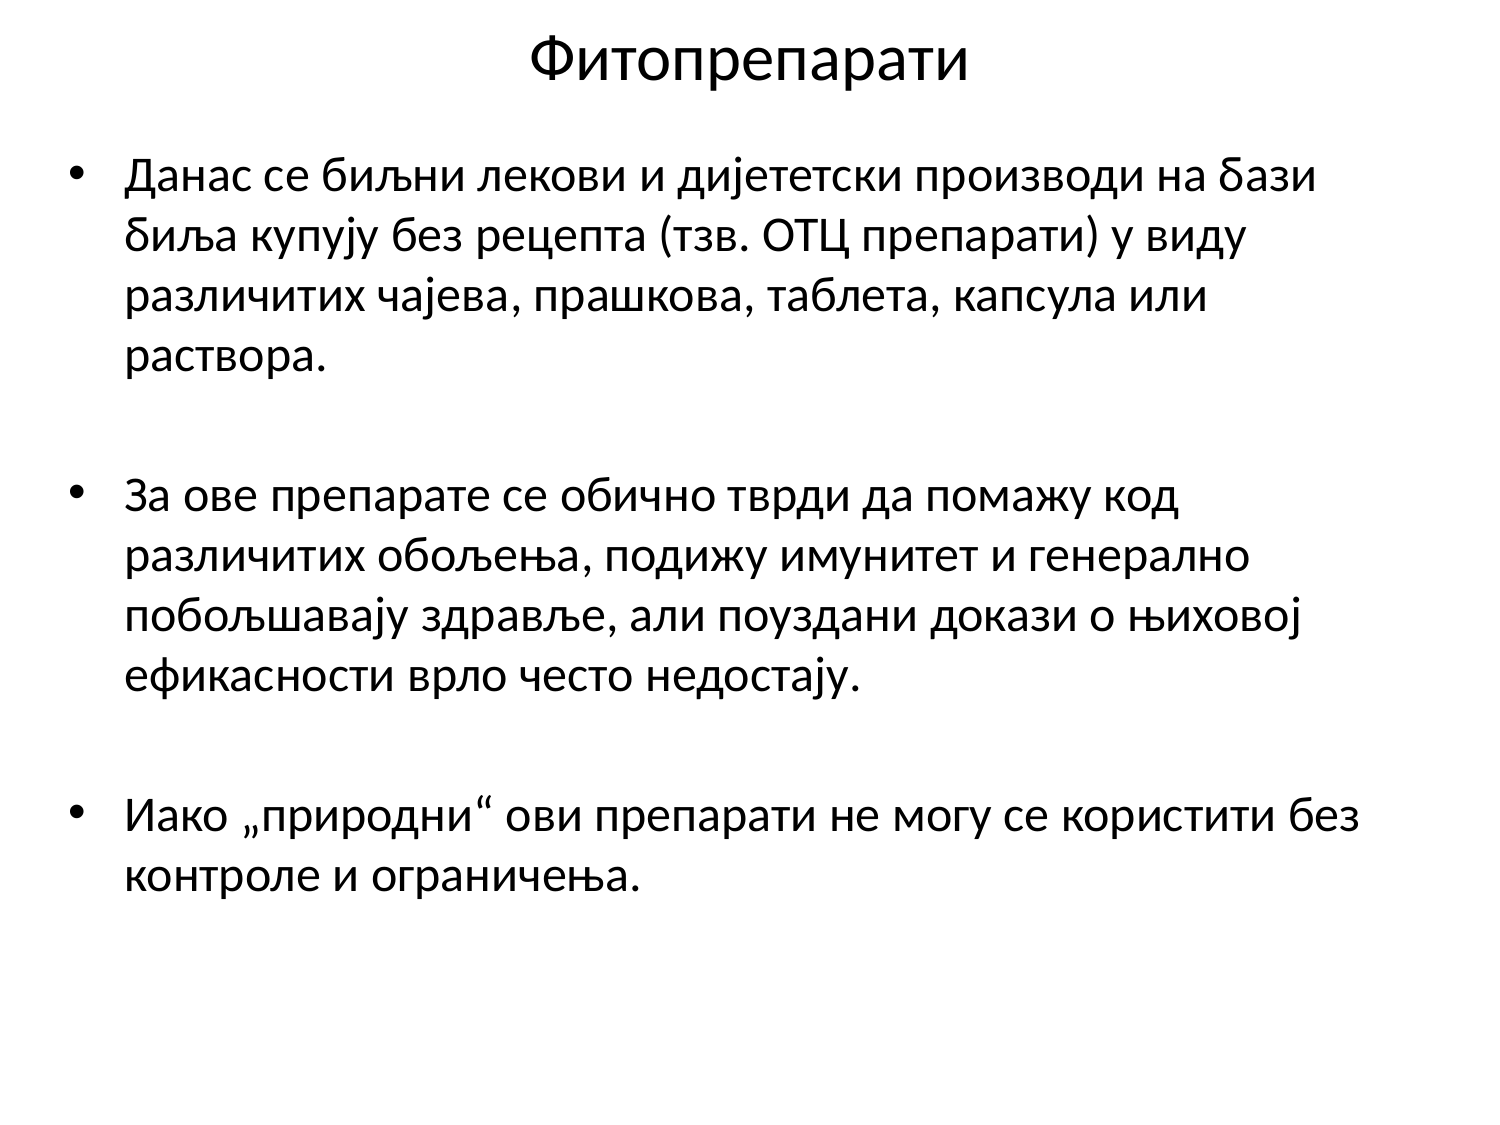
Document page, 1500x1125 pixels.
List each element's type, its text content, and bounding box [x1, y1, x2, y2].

list Данас се биљни лекови и дијететски производи на бази биља купују без рецепта (тзв. ОТЦ препарати) у виду различитих чајева, прашкова, таблета, капсула или раствора. За ове препарате се обично тврди да помажу код различитих обољења, подижу имунитет и генерално побољшавају здравље, али поуздани докази о њиховој ефикасности врло често недостају. Иако „природни“ ови препарати не могу се користити без контроле и ограничења. [52, 134, 1436, 1125]
text_box Фитопрепарати [74, 0, 1425, 148]
